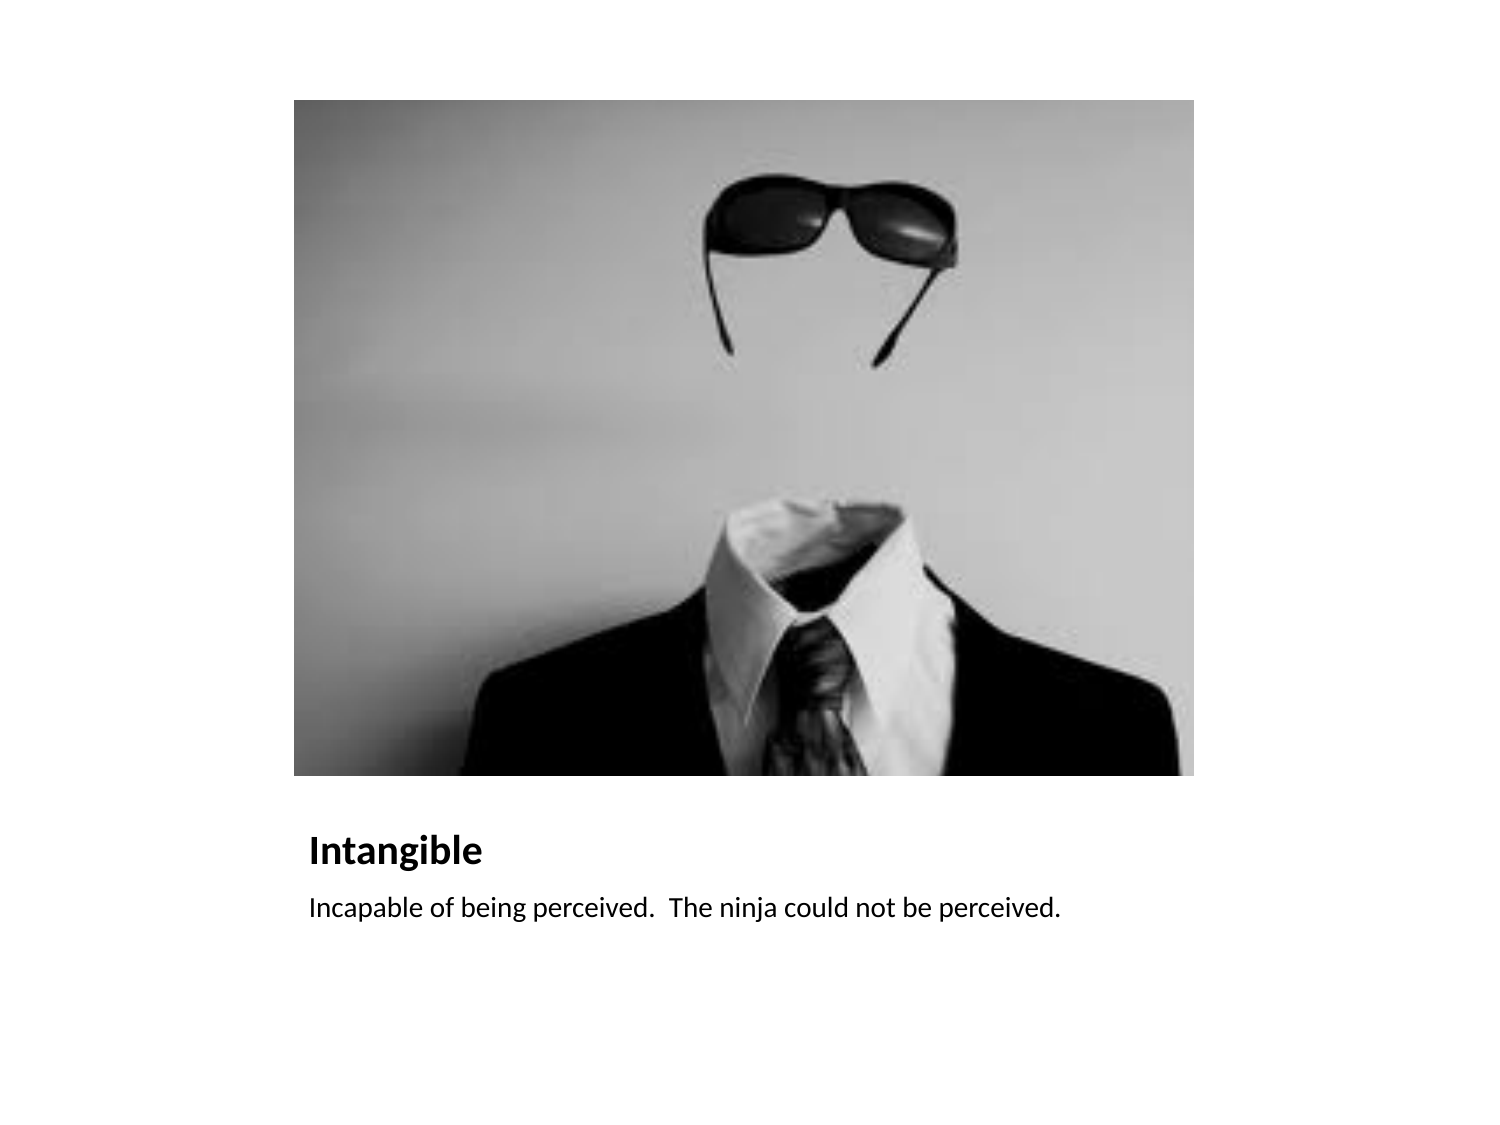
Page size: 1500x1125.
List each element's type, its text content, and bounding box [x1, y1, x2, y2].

picture [293, 100, 1195, 776]
list Incapable of being perceived. The ninja could not be perceived. [294, 880, 1194, 1013]
title Intangible [294, 787, 1194, 880]
